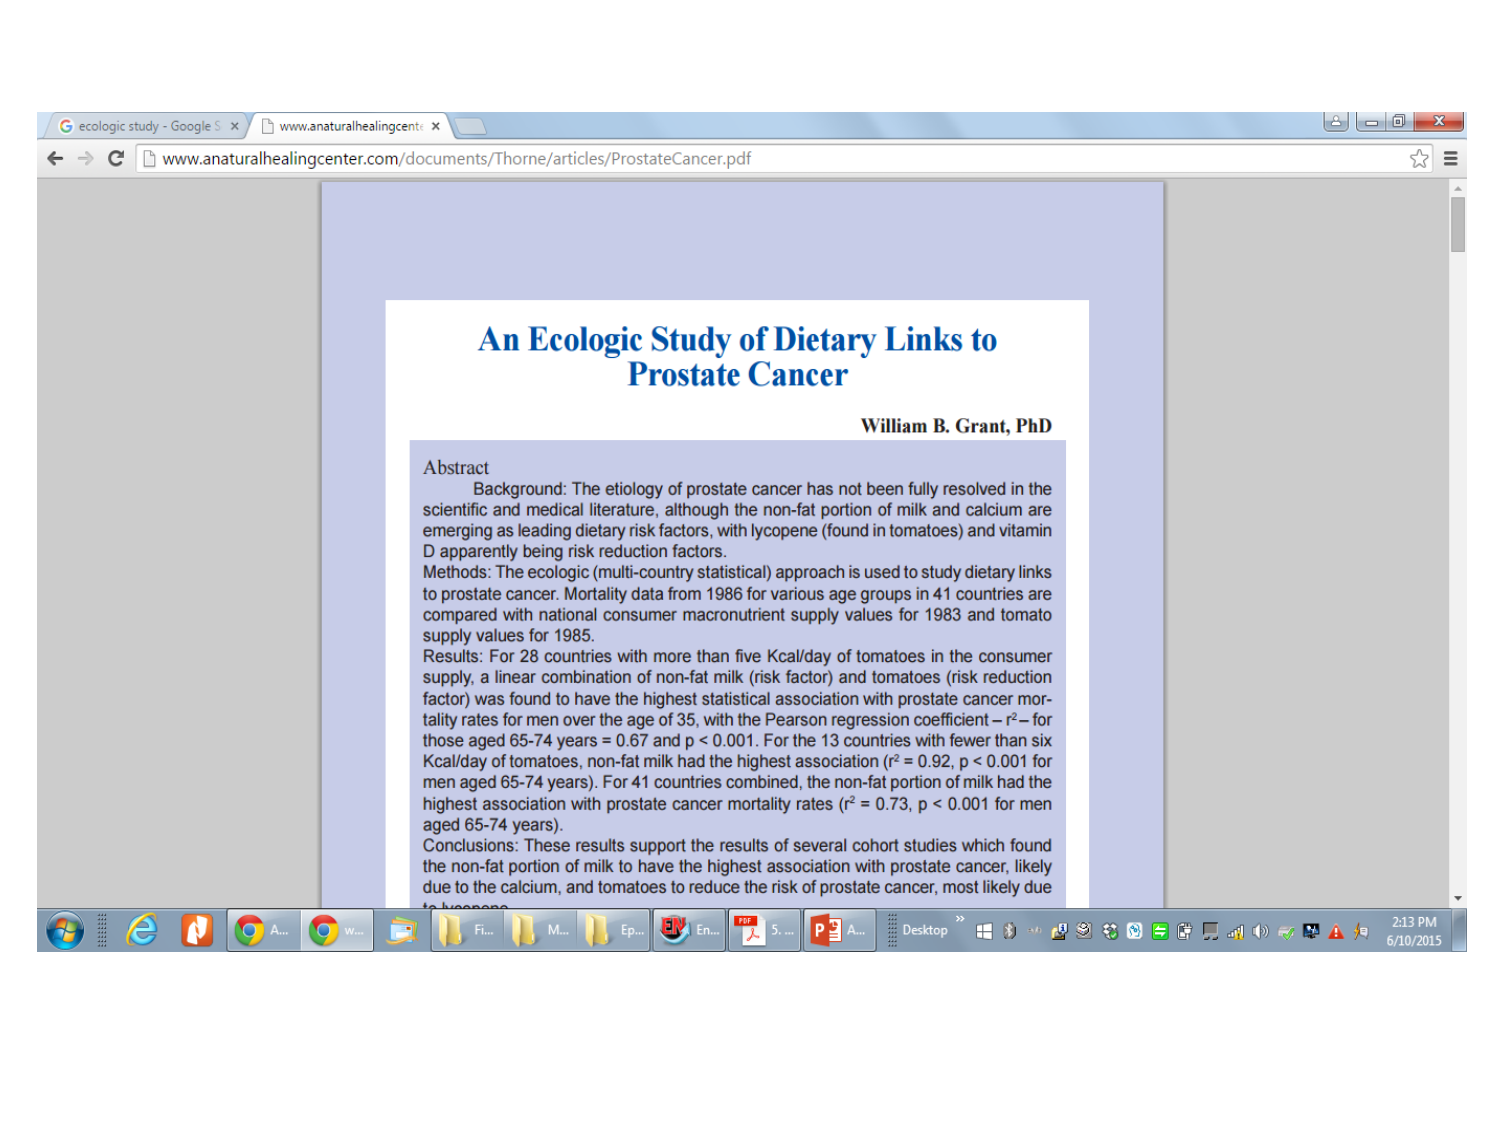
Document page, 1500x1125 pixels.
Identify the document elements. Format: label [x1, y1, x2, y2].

picture [37, 112, 1468, 952]
